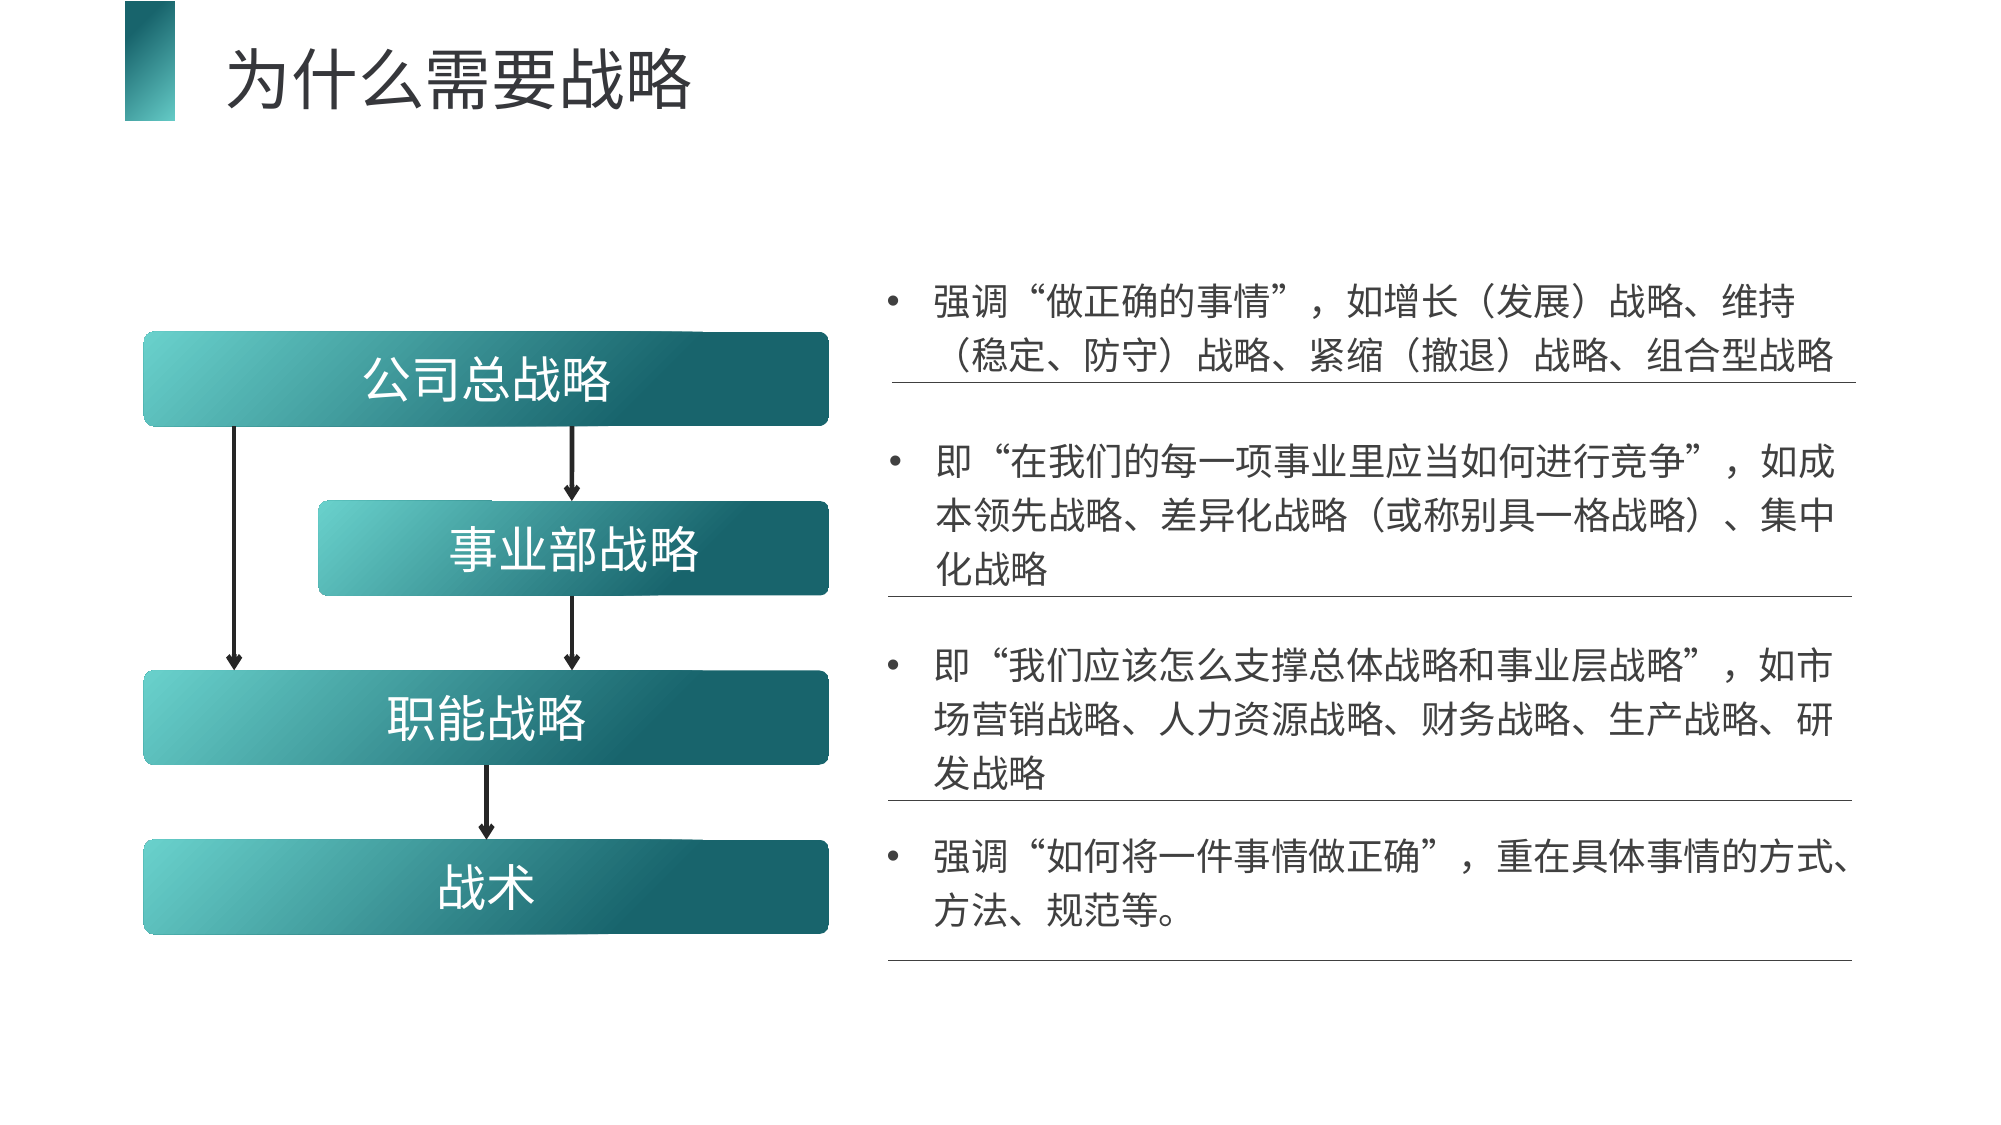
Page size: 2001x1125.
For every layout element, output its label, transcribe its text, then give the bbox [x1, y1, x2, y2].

text_box 公司总战略 [142, 330, 831, 428]
text_box 强调“如何将一件事情做正确”，重在具体事情的方式、方法、规范等。 [871, 816, 1876, 940]
text_box 战术 [142, 838, 831, 936]
text_box 职能战略 [142, 669, 831, 766]
text_box 事业部战略 [317, 499, 831, 597]
text_box [123, 0, 177, 123]
text_box 为什么需要战略 [209, 30, 830, 125]
text_box 强调“做正确的事情”，如增长（发展）战略、维持（稳定、防守）战略、紧缩（撤退）战略、组合型战略 [871, 261, 1865, 385]
text_box 即“我们应该怎么支撑总体战略和事业层战略”，如市场营销战略、人力资源战略、财务战略、生产战略、研发战略 [871, 625, 1876, 803]
text_box 即“在我们的每一项事业里应当如何进行竞争”，如成本领先战略、差异化战略（或称别具一格战略）、集中化战略 [874, 421, 1867, 599]
